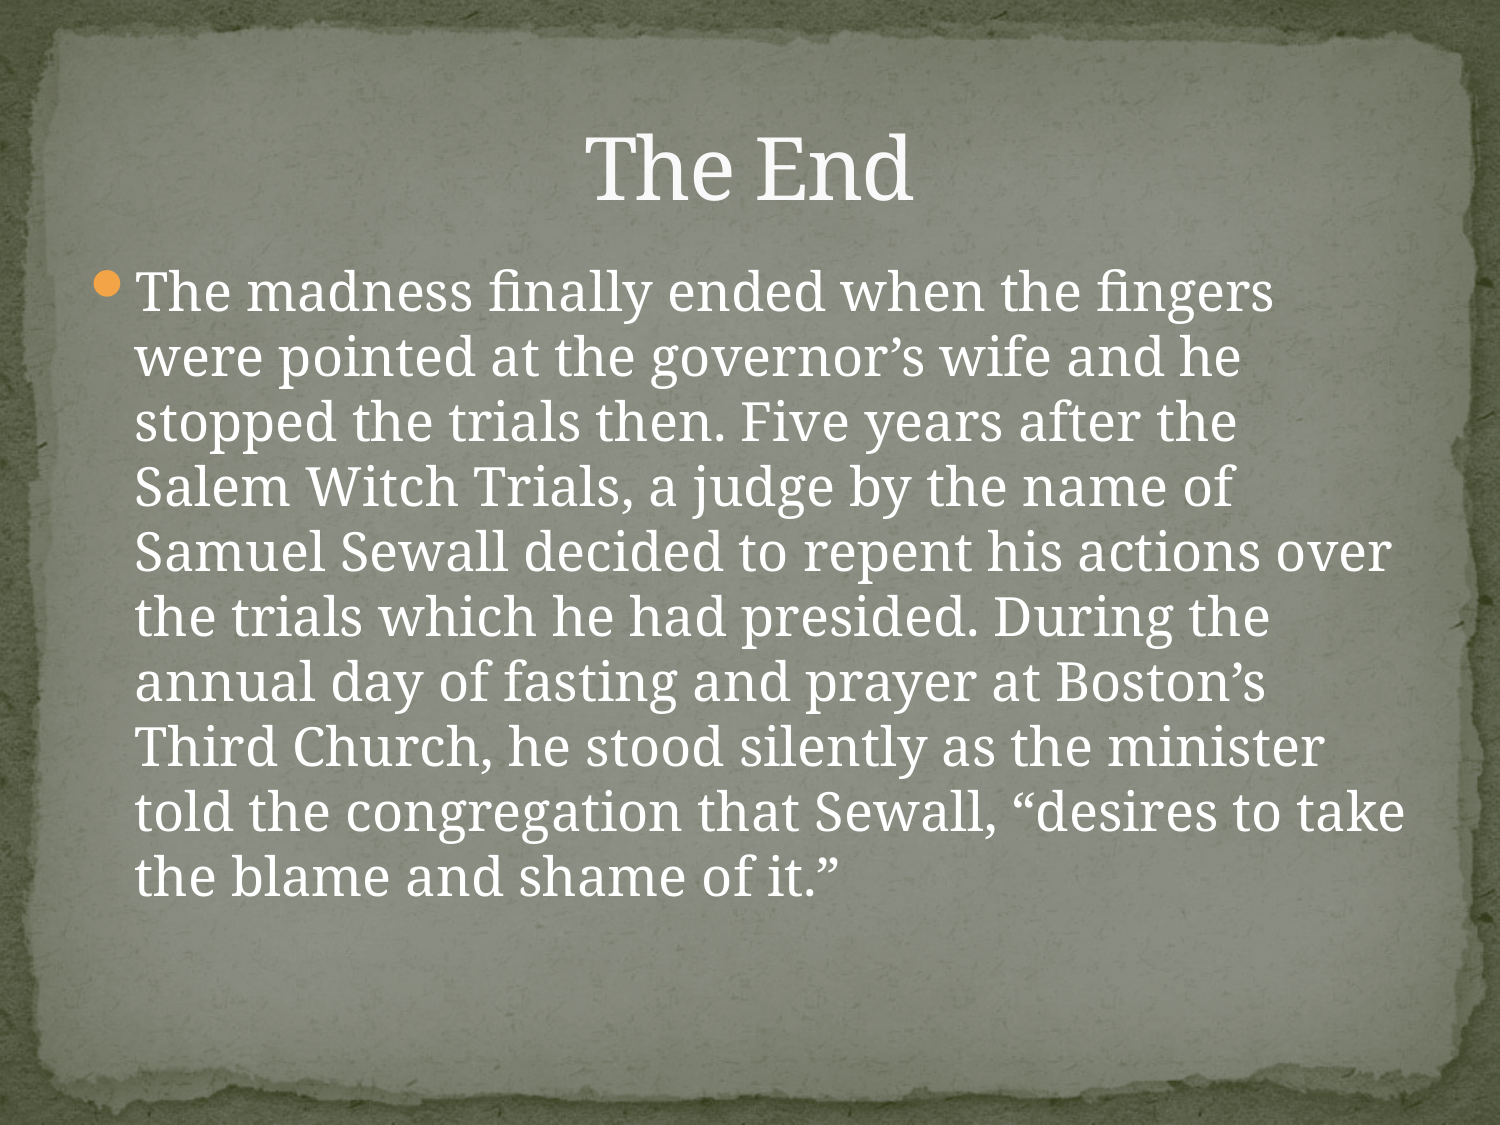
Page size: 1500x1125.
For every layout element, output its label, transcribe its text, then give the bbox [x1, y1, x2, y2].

title The End [74, 24, 1425, 225]
list The madness finally ended when the fingers were pointed at the governor’s wife and he stopped the trials then. Five years after the Salem Witch Trials, a judge by the name of Samuel Sewall decided to repent his actions over the trials which he had presided. During the annual day of fasting and prayer at Boston’s Third Church, he stood silently as the minister told the congregation that Sewall, “desires to take the blame and shame of it.” [75, 249, 1425, 1000]
